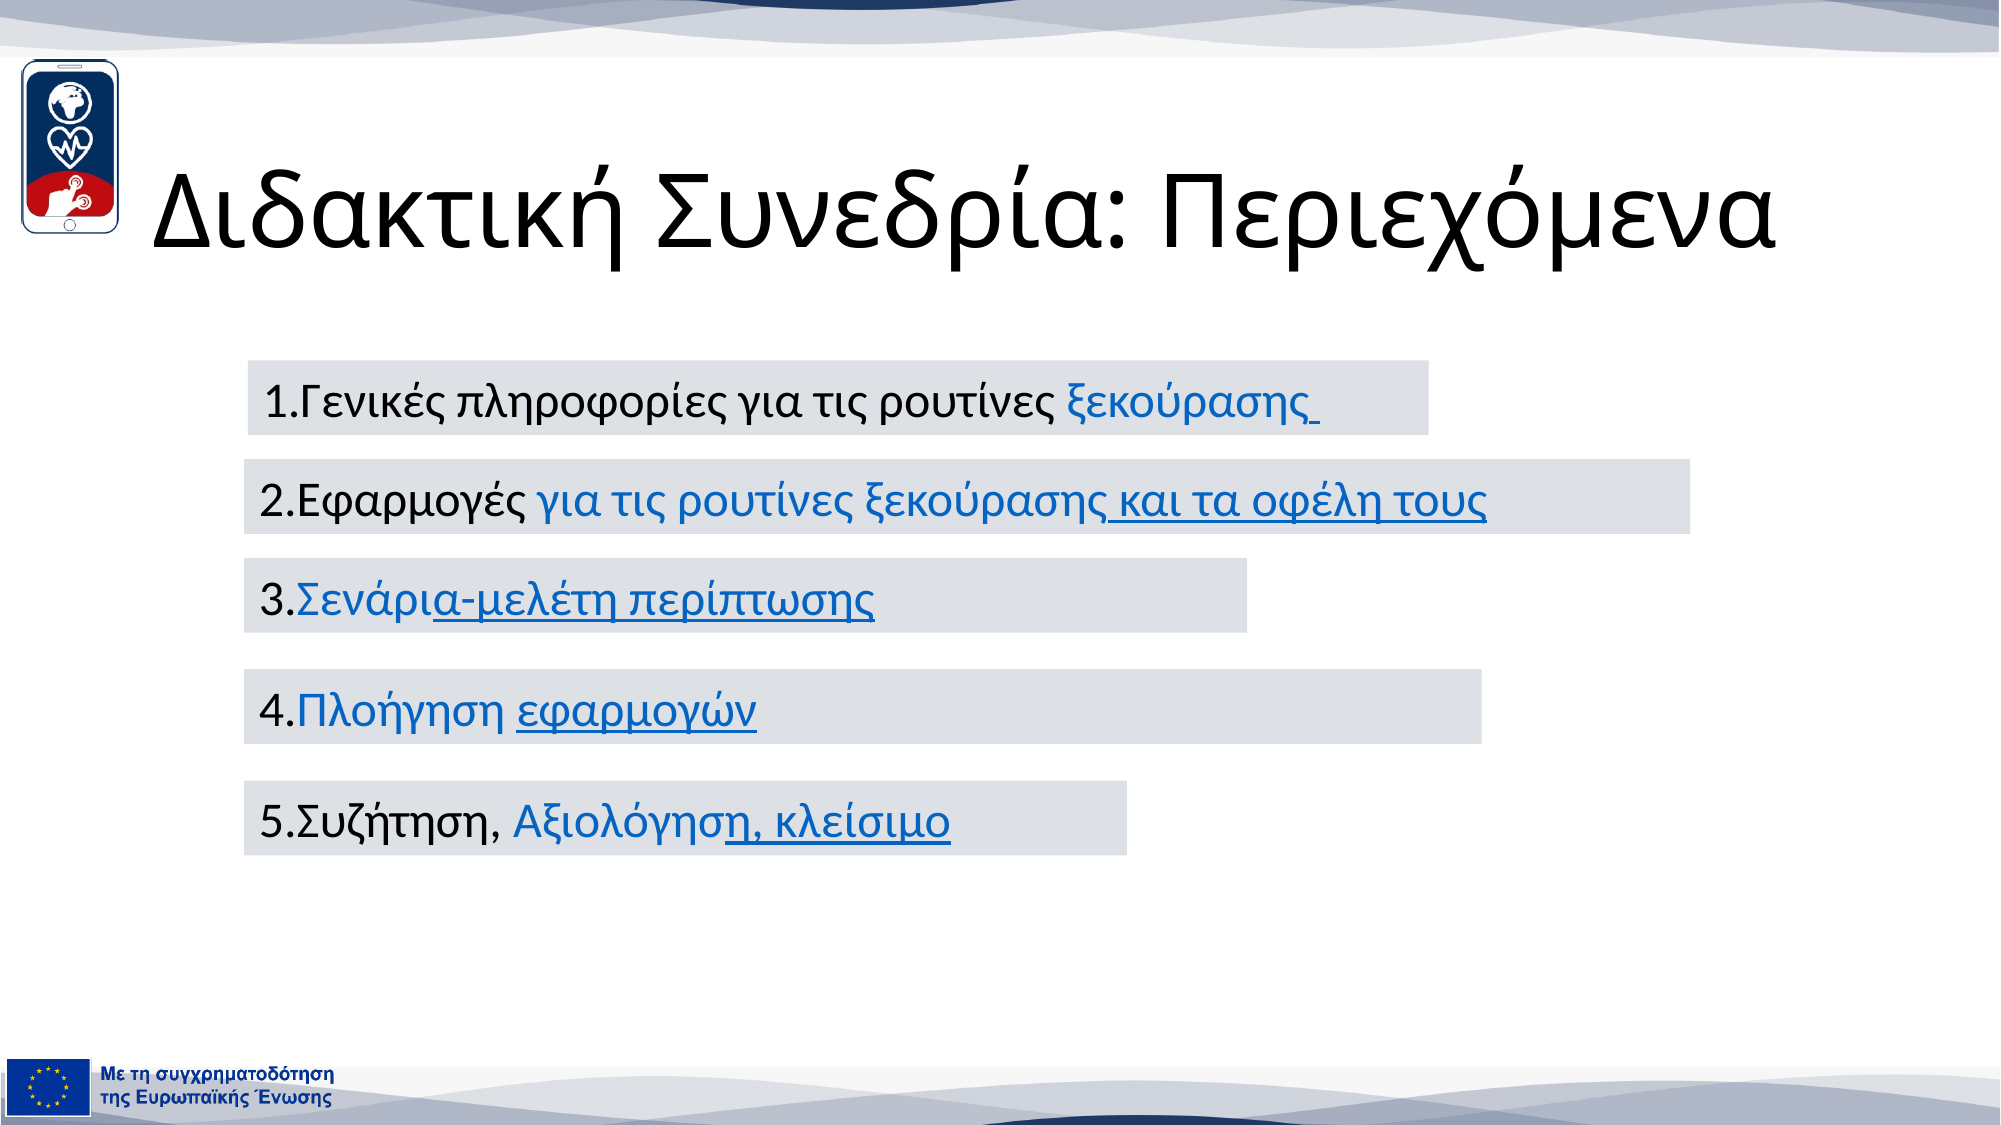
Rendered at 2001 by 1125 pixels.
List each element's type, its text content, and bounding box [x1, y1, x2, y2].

text_box 1.Γενικές πληροφορίες για τις ρουτίνες ξεκούρασης [247, 360, 1429, 436]
picture [0, 0, 1999, 57]
text_box 3.Σενάρια-μελέτη περίπτωσης [244, 557, 1248, 633]
picture [21, 59, 119, 234]
text_box 4.Πλοήγηση εφαρμογών [244, 669, 1482, 744]
title Διδακτική Συνεδρία: Περιεχόμενα [137, 59, 1863, 278]
picture [0, 1054, 2001, 1125]
text_box 2.Εφαρμογές για τις ρουτίνες ξεκούρασης και τα οφέλη τους [244, 459, 1691, 534]
text_box 5.Συζήτηση, Αξιολόγηση, κλείσιμο [244, 780, 1127, 856]
